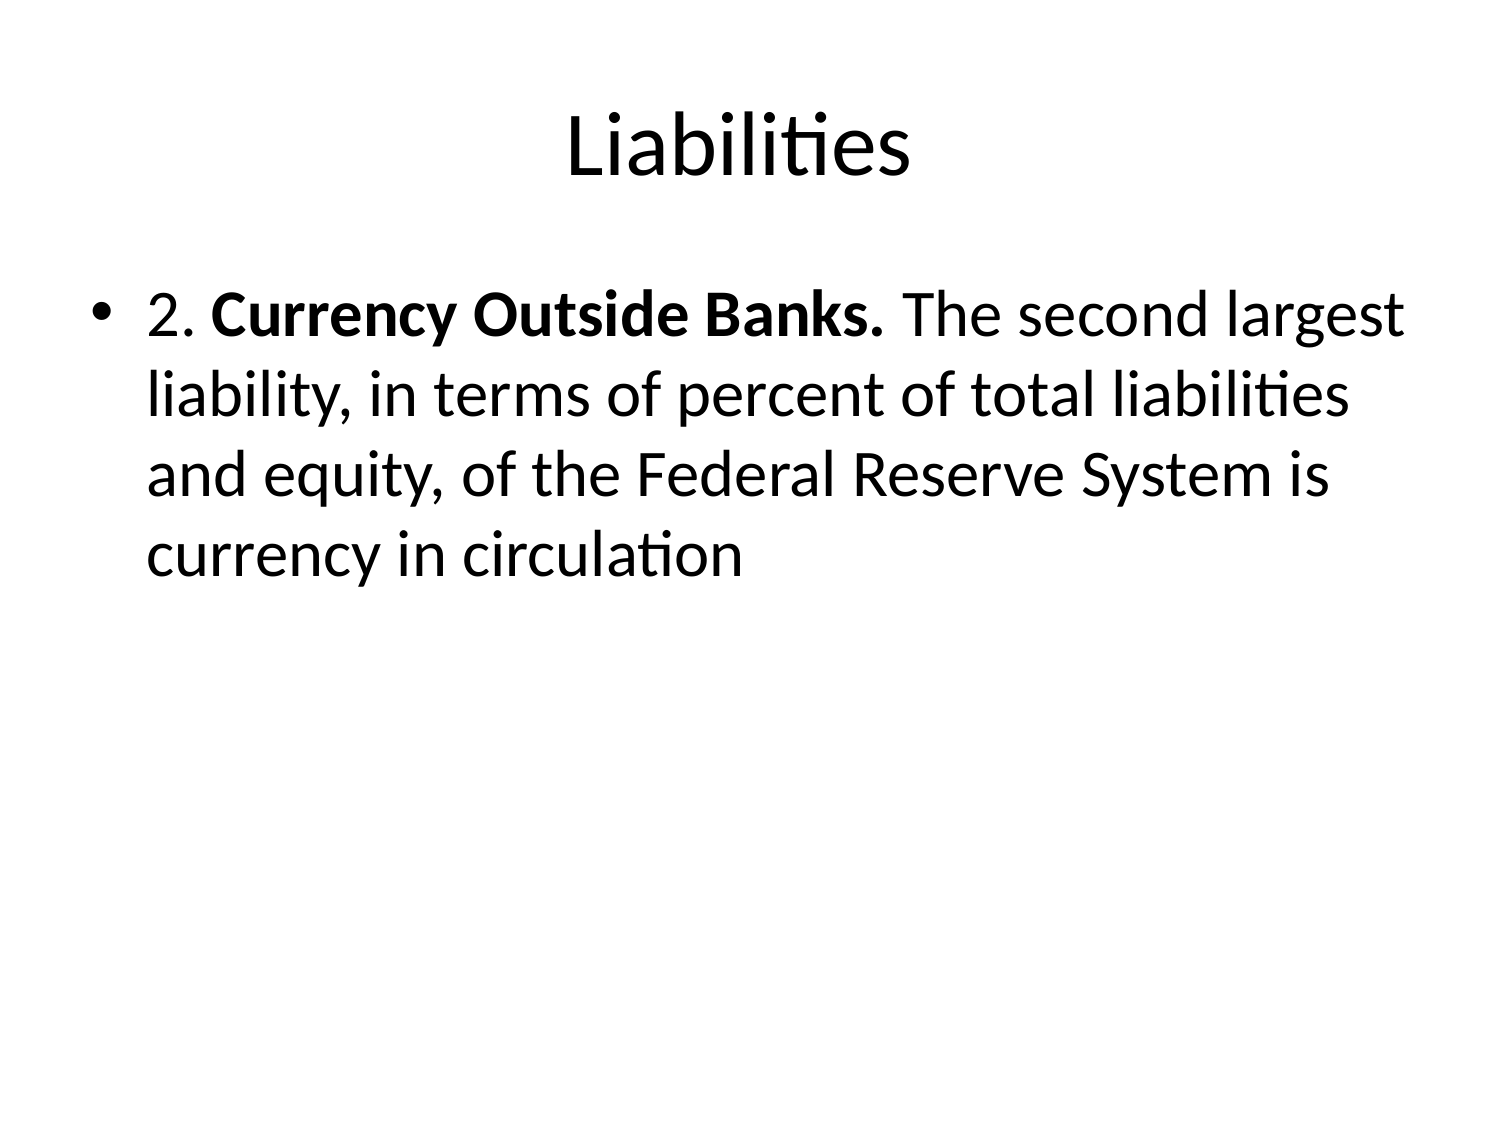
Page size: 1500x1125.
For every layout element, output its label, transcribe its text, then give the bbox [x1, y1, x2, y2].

title Liabilities [75, 45, 1425, 233]
list 2. Currency Outside Banks. The second largest liability, in terms of percent of total liabilities and equity, of the Federal Reserve System is currency in circulation [75, 262, 1425, 1005]
